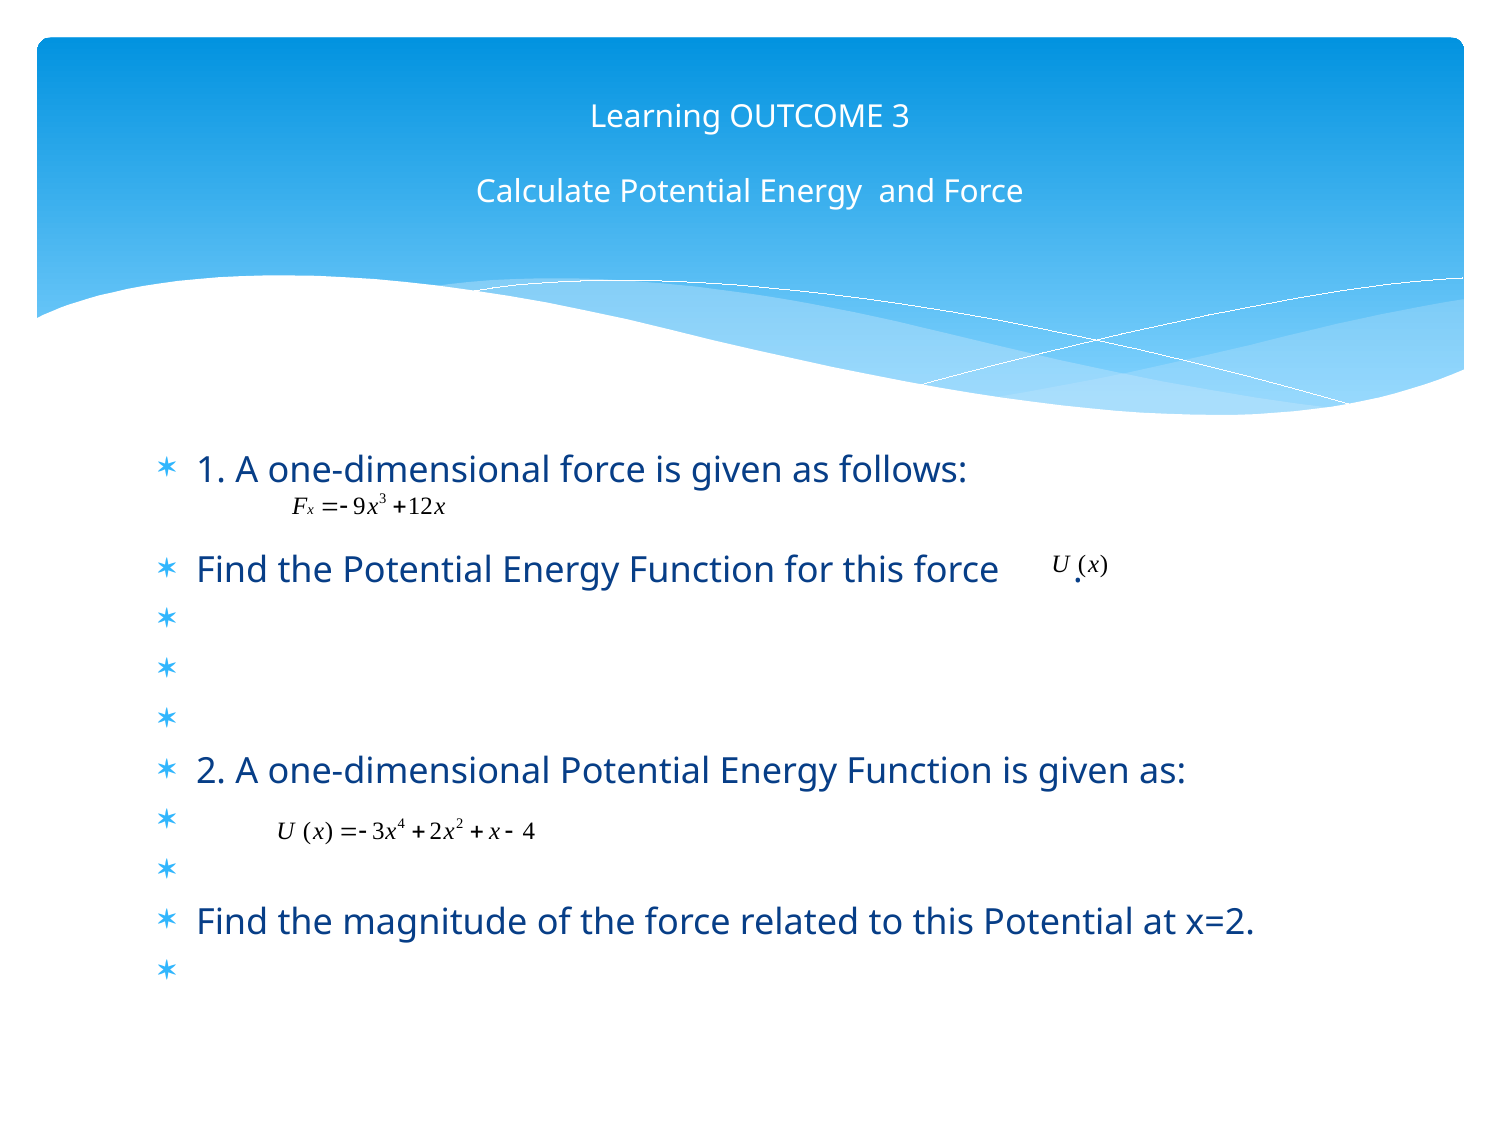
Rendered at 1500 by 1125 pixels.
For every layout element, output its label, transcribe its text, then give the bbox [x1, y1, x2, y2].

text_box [274, 812, 540, 851]
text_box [1049, 549, 1113, 584]
list 1. A one-dimensional force is given as follows: Find the Potential Energy Function for this force . 2. A one-dimensional Potential Energy Function is given as: Find the magnitude of the force related to this Potential at x=2. [143, 438, 1359, 1005]
title Learning OUTCOME 3 Calculate Potential Energy and Force [75, 87, 1425, 293]
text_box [287, 487, 451, 521]
